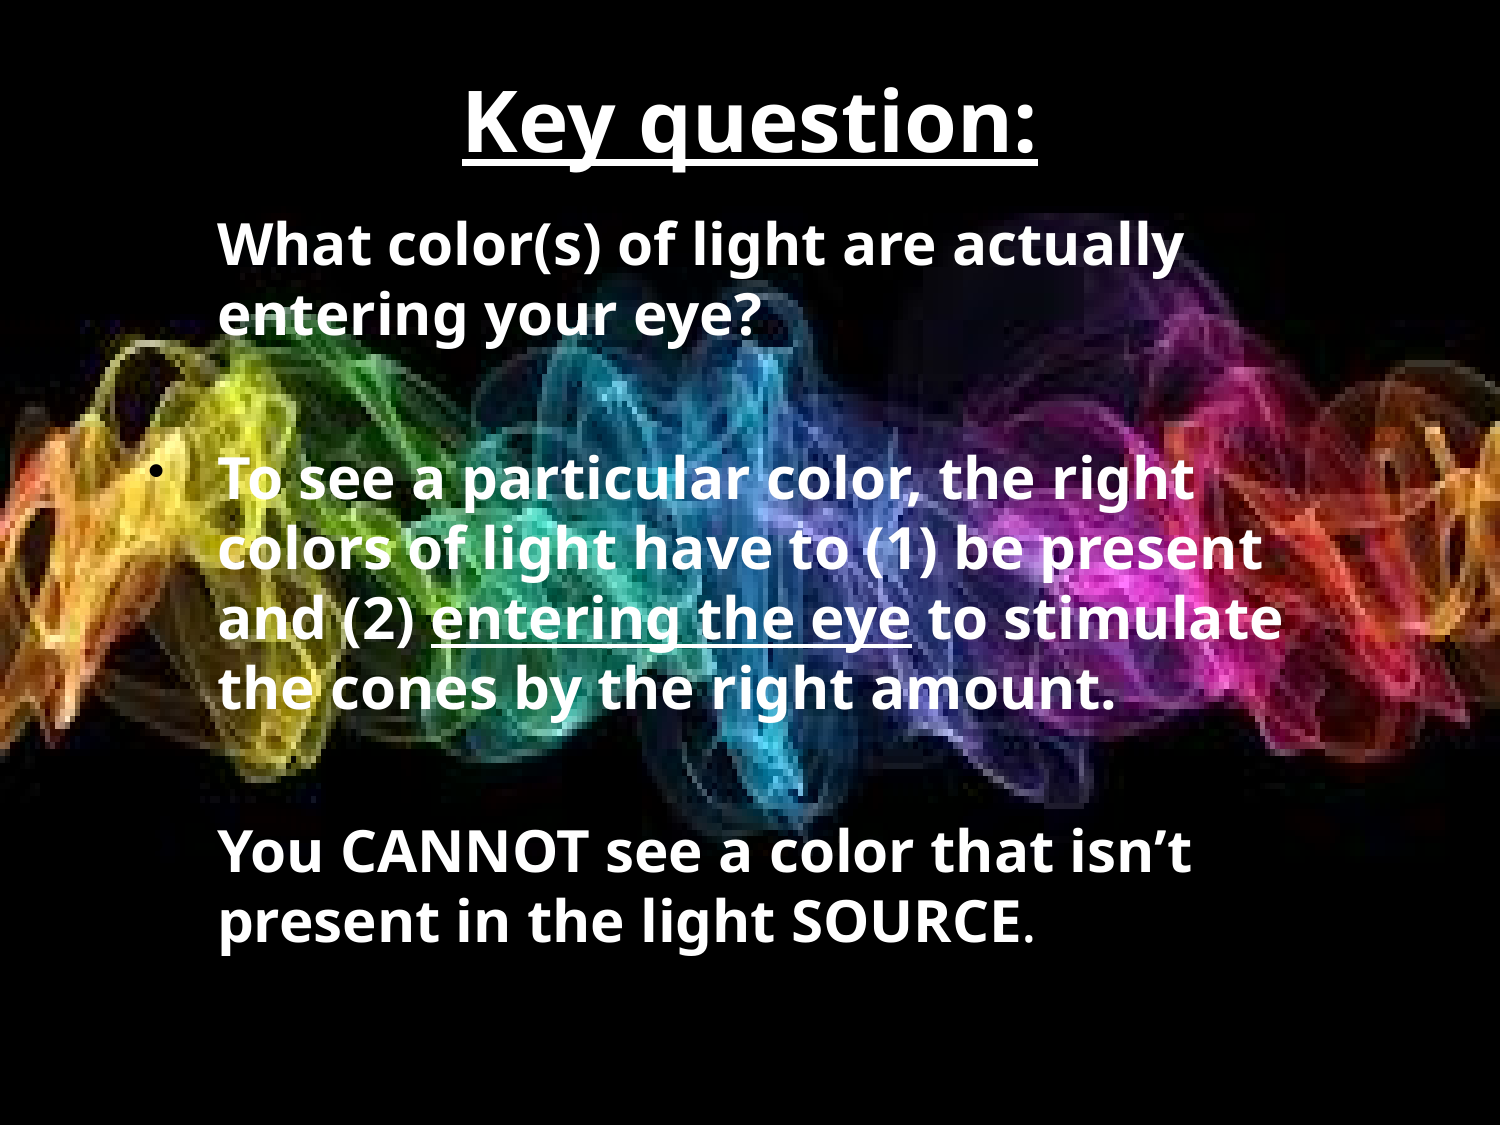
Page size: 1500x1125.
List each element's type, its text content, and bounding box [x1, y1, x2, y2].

picture [0, 0, 1500, 1125]
list What color(s) of light are actually entering your eye? To see a particular color, the right colors of light have to (1) be present and (2) entering the eye to stimulate the cones by the right amount. You CANNOT see a color that isn’t present in the light SOURCE. [112, 200, 1388, 1050]
title Key question: [112, 24, 1388, 200]
